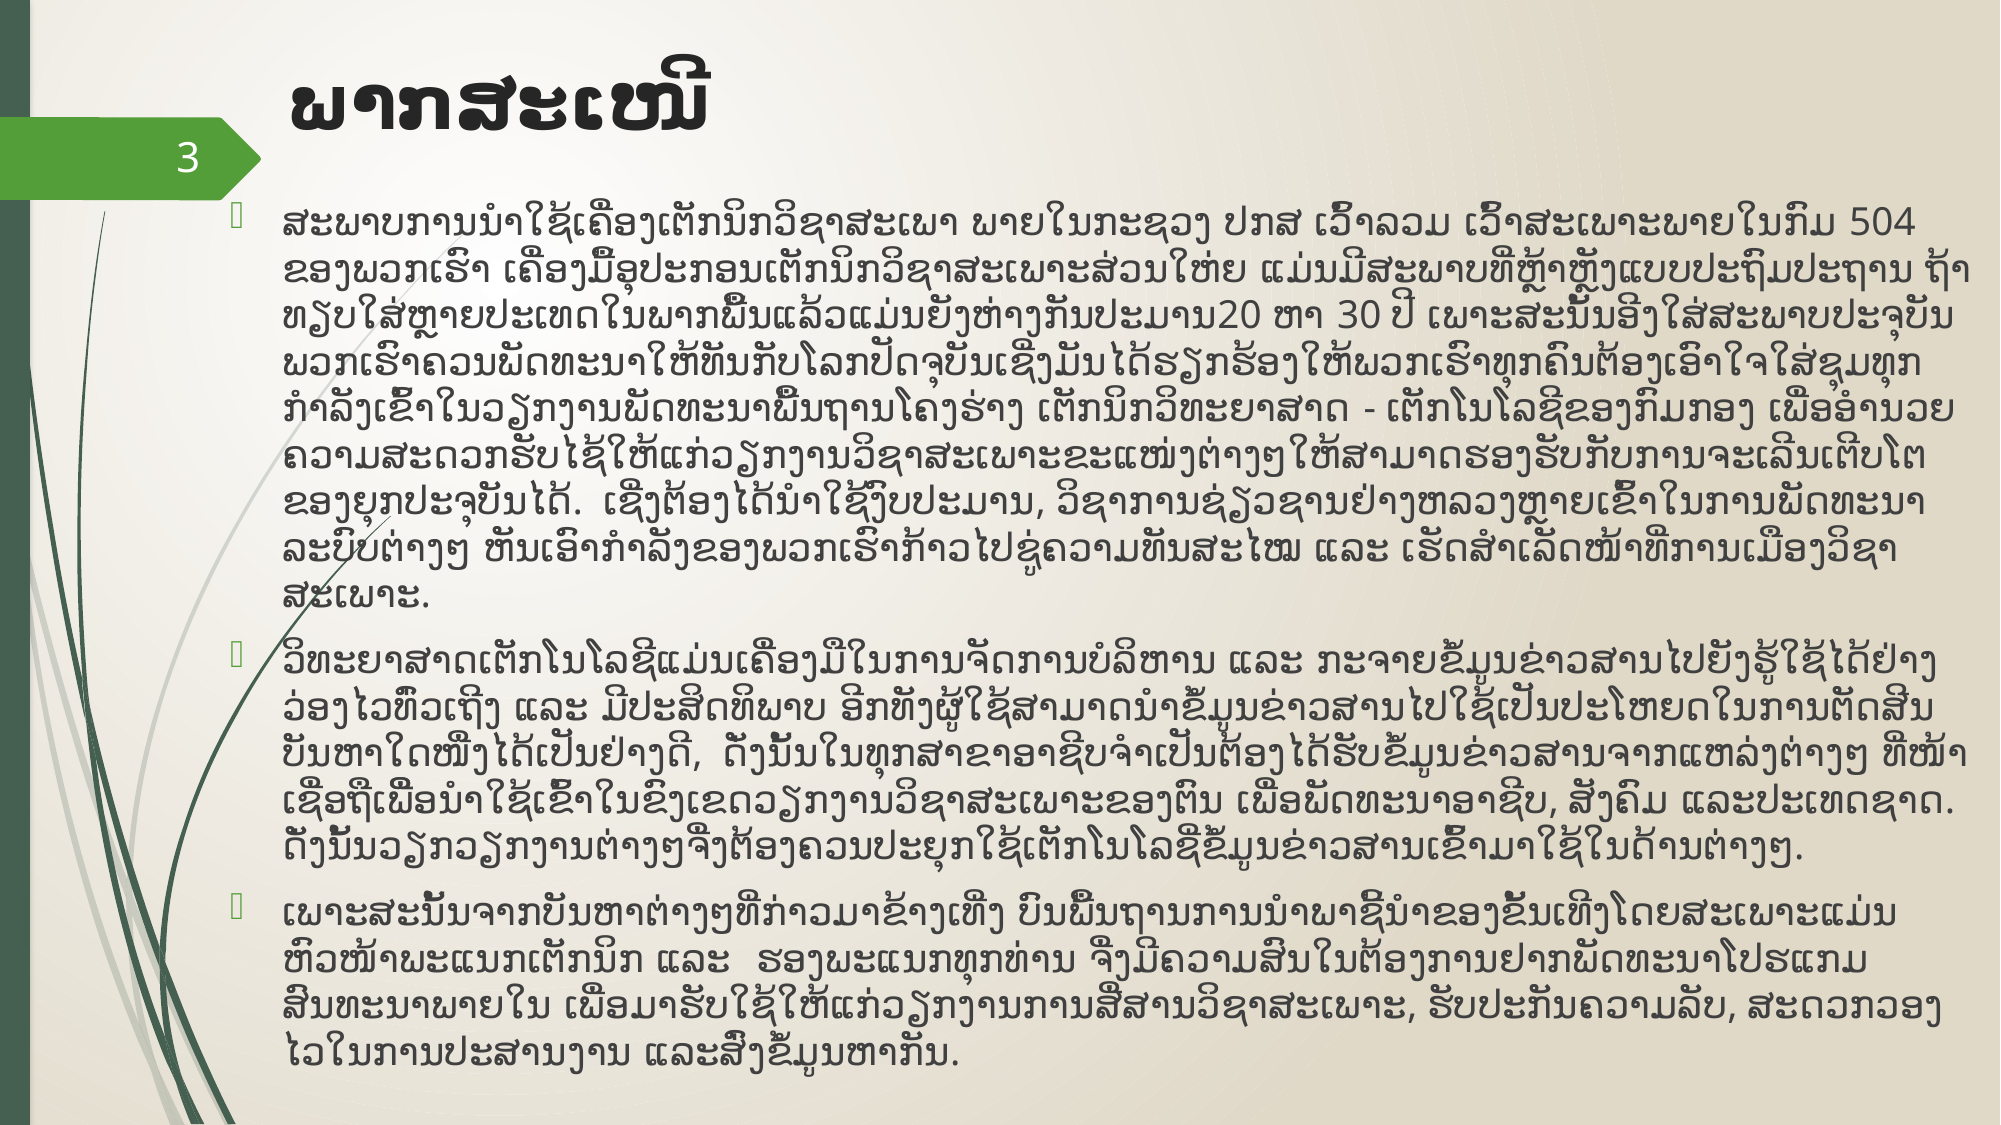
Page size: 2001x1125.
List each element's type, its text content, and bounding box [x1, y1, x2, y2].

list ສະພາບການນຳໃຊ້ເຄື່ອງເຕັກນິກວິຊາສະເພາ ພາຍໃນກະຊວງ ປກສ ເວົ້າລວມ ເວົ້າສະເພາະພາຍໃນກົມ 504 ຂອງພວກເຮົາ ເຄື່ອງມື້ອຸປະກອນເຕັກນິກວິຊາສະເພາະສ່ວນໃຫ່ຍ ແມ່ນມີສະພາບທີ່ຫຼ້າຫຼັງແບບປະຖົມປະຖານ ຖ້າທຽບໃສ່ຫຼາຍປະເທດໃນພາກພື້ນແລ້ວແມ່ນຍັງຫ່າງກັນປະມານ20 ຫາ 30 ປີ ເພາະສະນັ້ນອີງໃສ່ສະພາບປະຈຸບັນພວກເຮົາຄວນພັດທະນາໃຫ້ທັນກັບໂລກປັດຈຸບັນເຊີ່ງມັນໄດ້ຮຽກຮ້ອງໃຫ້ພວກເຮົາທຸກຄົນຕ້ອງເອົາໃຈໃສ່ຊຸມທຸກກຳລັງເຂົ້າໃນວຽກງານພັດທະນາພື້ນຖານໂຄງຮ່າງ ເຕັກນິກວິທະຍາສາດ - ເຕັກໂນໂລຊີຂອງກົມກອງ ເພື່ອອຳນວຍຄວາມສະດວກຮັບໄຊ້ໃຫ້ແກ່ວຽກງານວິຊາສະເພາະຂະແໜ່ງຕ່າງໆໃຫ້ສາມາດຮອງຮັບກັບການຈະເລີນເຕີບໂຕຂອງຍຸກປະຈຸບັນໄດ້. ເຊີ່ງຕ້ອງໄດ້ນຳໃຊ້ງົບປະມານ, ວິຊາການຊ່ຽວຊານຢ່າງຫລວງຫຼາຍເຂົ້າໃນການພັດທະນາລະບົບຕ່າງໆ ຫັນເອົາກຳລັງຂອງພວກເຮົາກ້າວໄປຊູ່ຄວາມທັນສະໄໝ ແລະ ເຮັດສຳເລັດໜ້າທີ່ການເມືອງວິຊາສະເພາະ. ວິທະຍາສາດເຕັກໂນໂລຊີແມ່ນເຄື່ອງມືໃນການຈັດການບໍລິຫານ ແລະ ກະຈາຍຂໍ້ມູນຂ່າວສານໄປຍັງຮູ້ໃຊ້ໄດ້ຢ່າງວ່ອງໄວທົ່ວເຖີງ ແລະ ມີປະສິດທິພາບ ອີກທັງຜູ້ໃຊ້ສາມາດນຳຂໍ້ມູນຂ່າວສານໄປໃຊ້ເປັນປະໂຫຍດໃນການຕັດສີນບັນຫາໃດໜື່ງໄດ້ເປັນຢ່າງດີ, ດັ່ງນັ້ນໃນທຸກສາຂາອາຊີບຈຳເປັນຕ້ອງໄດ້ຮັບຂໍ້ມູນຂ່າວສານຈາກແຫລ່ງຕ່າງໆ ທີ່ໜ້າເຊື່ອຖືເພີື່ອນຳໃຊ້ເຂົ້າໃນຂົງເຂດວຽກງານວິຊາສະເພາະຂອງຕົນ ເພື່ອພັດທະນາອາຊີບ, ສັງຄົມ ແລະປະເທດຊາດ. ດັ່ງນັ້ນວຽກວຽກງານຕ່າງໆຈື່ງຕ້ອງຄວນປະຍຸກໃຊ້ເຕັກໂນໂລຊີ່ຂໍ້ມູນຂ່າວສານເຂົ້າມາໃຊ້ໃນດ້ານຕ່າງໆ. ເພາະສະນັ້ນຈາກບັນຫາຕ່າງໆທີ່ກ່າວມາຂ້າງເທີ່ງ ບົນພື້ນຖານການນໍາພາຊີ້ນໍາຂອງຂັ້ນເທີງໂດຍສະເພາະແມ່ນ ຫົວໜ້າພະແນກເຕັກນິກ ແລະ ຮອງພະແນກທຸກທ່ານ ຈື່ງມີຄວາມສົນໃນຕ້ອງການຢາກພັດທະນາໂປຮແກມສົນທະນາພາຍໃນ ເພື່ອມາຮັບໃຊ້ໃຫ້ແກ່ວຽກງານການສື່ສານວິຊາສະເພາະ, ຮັບປະກັນຄວາມລັບ, ສະດວກວອງໄວໃນການປະສານງານ ແລະສົ່ງຂໍ້ມູນຫາກັນ. [215, 189, 2000, 1104]
slide_number 3 [87, 129, 216, 190]
title ພາກສະເໜີ [271, 46, 1733, 160]
